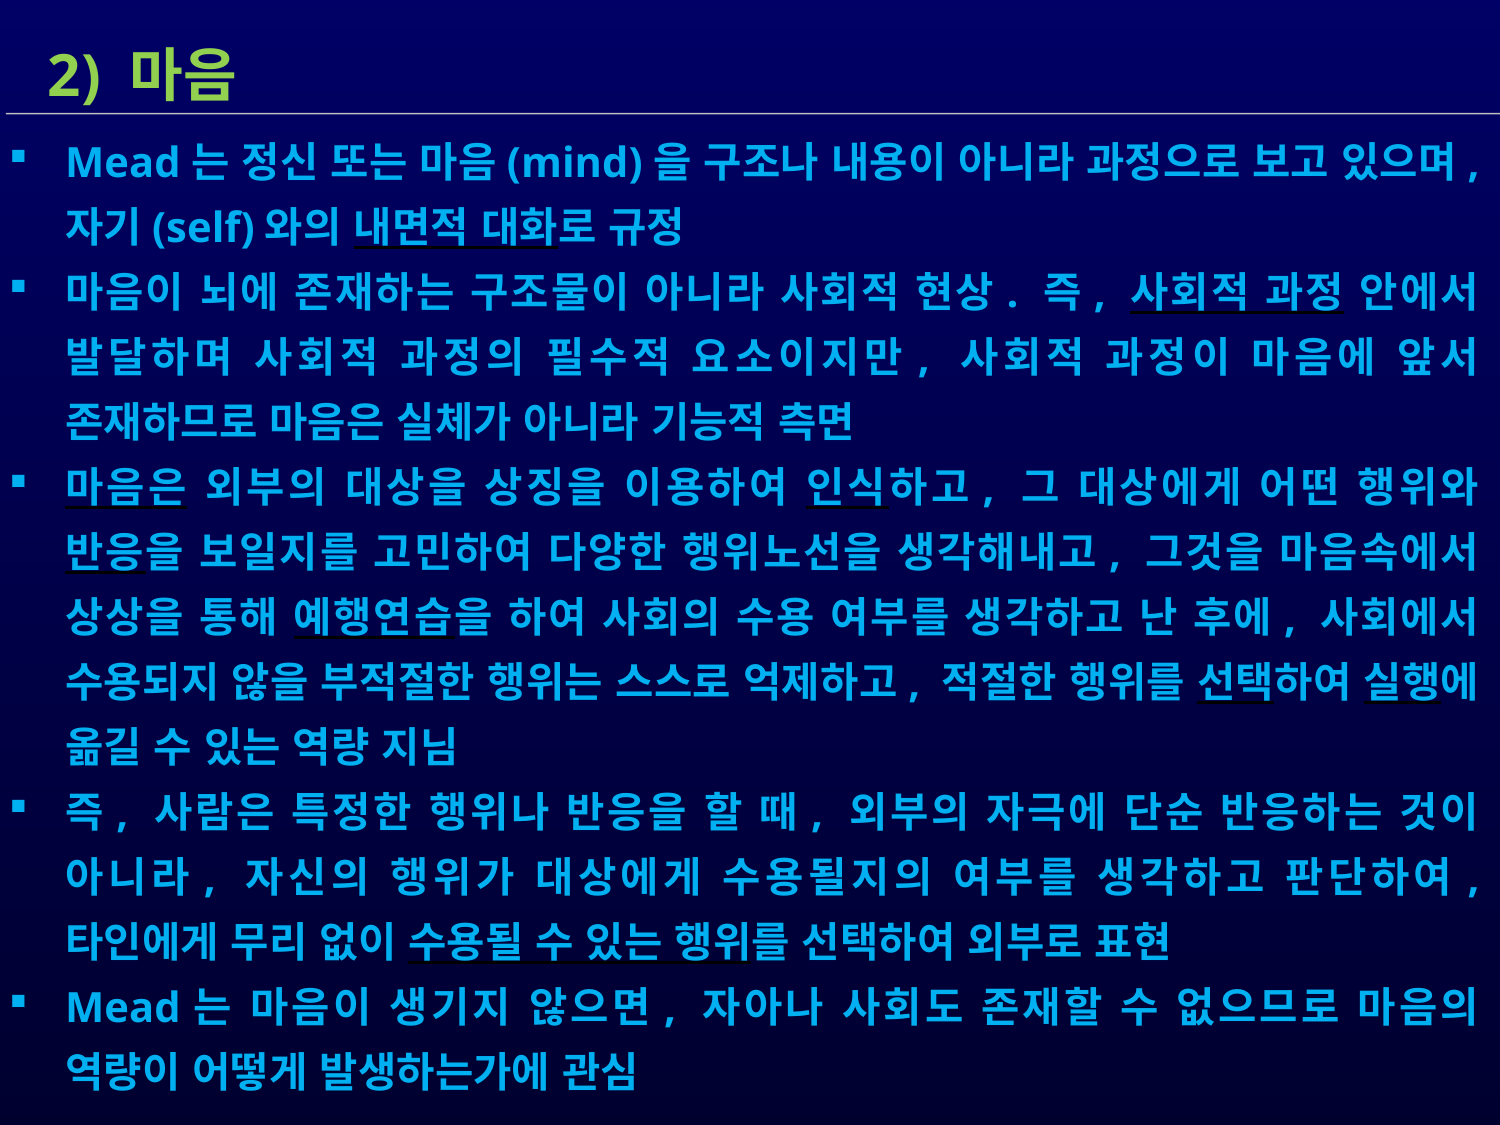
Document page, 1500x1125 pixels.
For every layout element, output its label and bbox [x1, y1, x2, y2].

text_box [0, 30, 1500, 1105]
